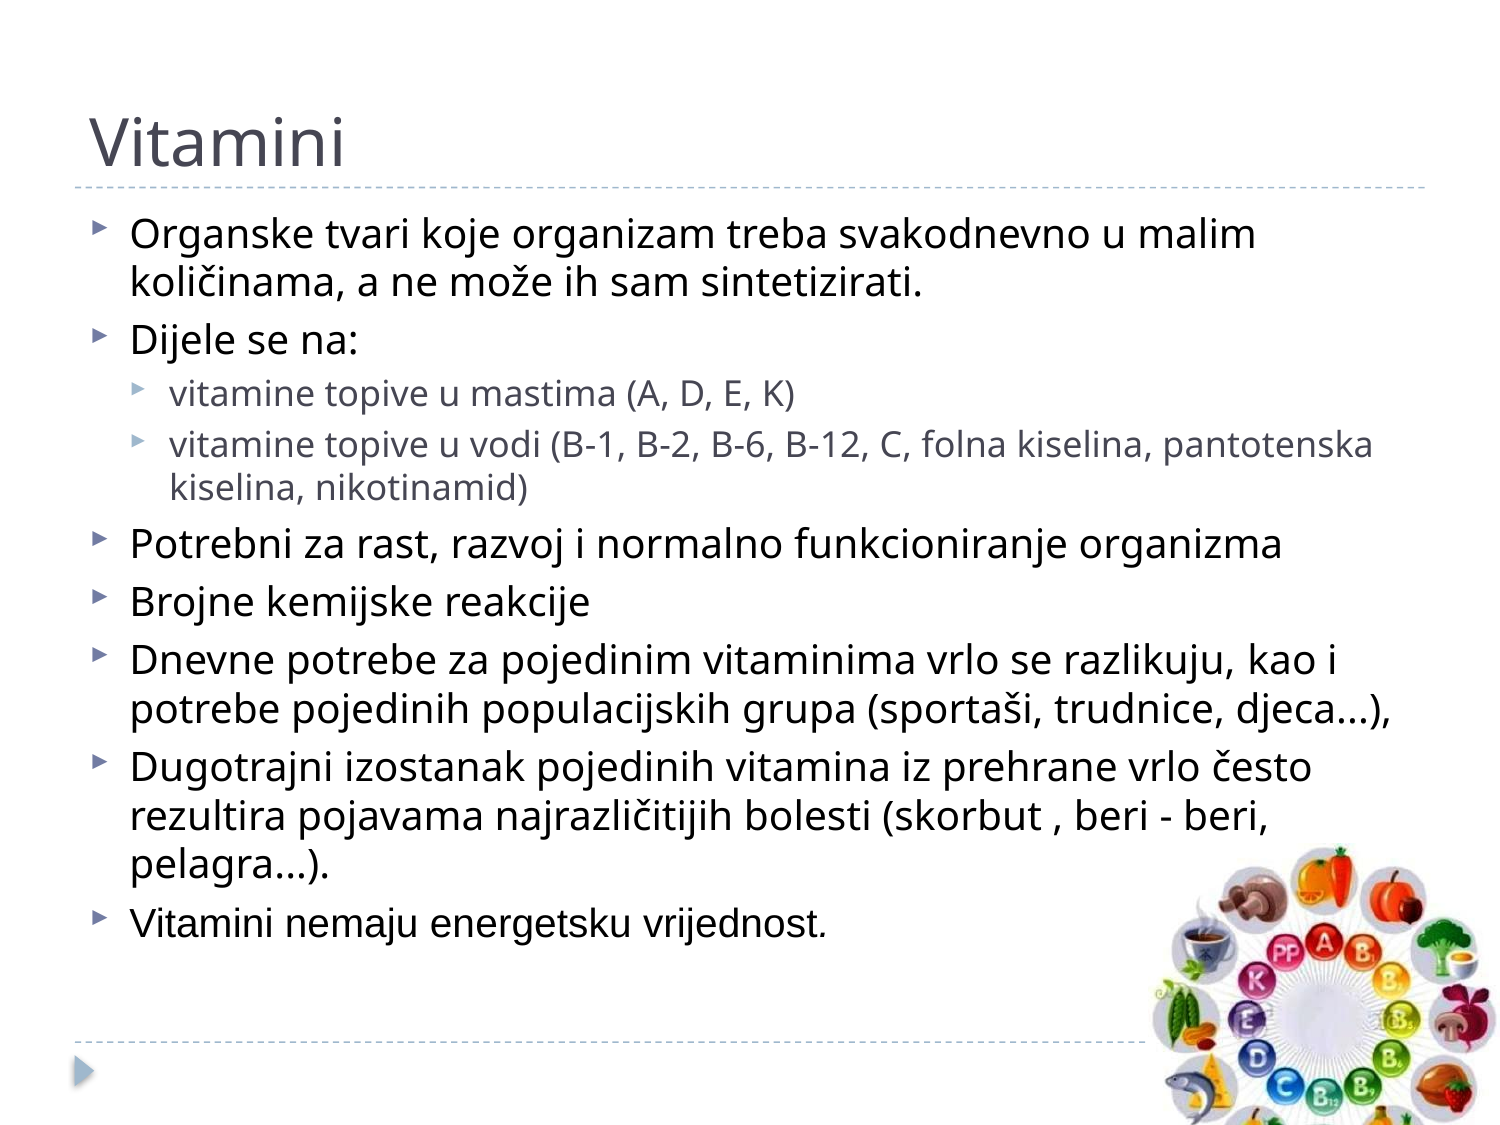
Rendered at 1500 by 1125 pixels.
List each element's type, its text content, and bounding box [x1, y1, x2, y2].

title Vitamini [75, 24, 1425, 188]
list Organske tvari koje organizam treba svakodnevno u malim količinama, a ne može ih sam sintetizirati. Dijele se na: vitamine topive u mastima (A, D, E, K) vitamine topive u vodi (B-1, B-2, B-6, B-12, C, folna kiselina, pantotenska kiselina, nikotinamid) Potrebni za rast, razvoj i normalno funkcioniranje organizma Brojne kemijske reakcije Dnevne potrebe za pojedinim vitaminima vrlo se razlikuju, kao i potrebe pojedinih populacijskih grupa (sportaši, trudnice, djeca...), Dugotrajni izostanak pojedinih vitamina iz prehrane vrlo često rezultira pojavama najrazličitijih bolesti (skorbut , beri - beri, pelagra...). Vitamini nemaju energetsku vrijednost. [75, 200, 1425, 1010]
picture [1148, 843, 1500, 1125]
